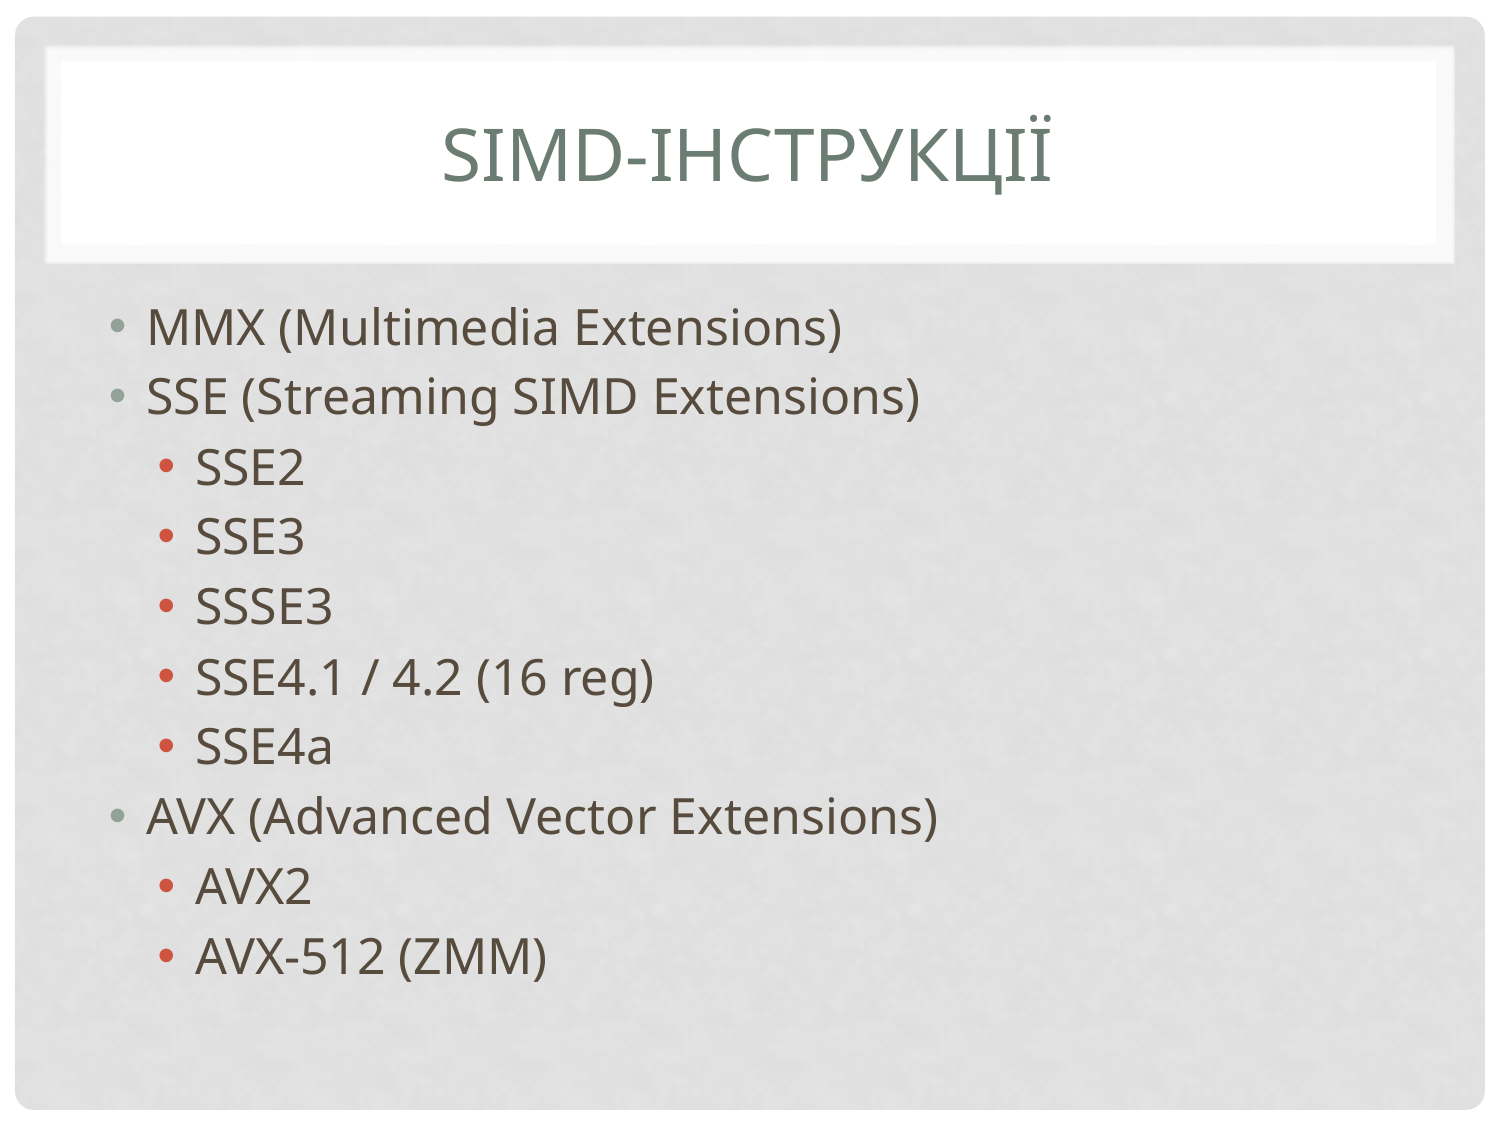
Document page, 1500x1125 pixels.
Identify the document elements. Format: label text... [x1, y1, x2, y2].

title SIMD-інструкції [69, 66, 1425, 238]
list MMX (Multimedia Extensions) SSE (Streaming SIMD Extensions) SSE2 SSE3 SSSE3 SSE4.1 / 4.2 (16 reg) SSE4a AVX (Advanced Vector Extensions) AVX2 AVX-512 (ZMM) [75, 287, 1425, 1047]
